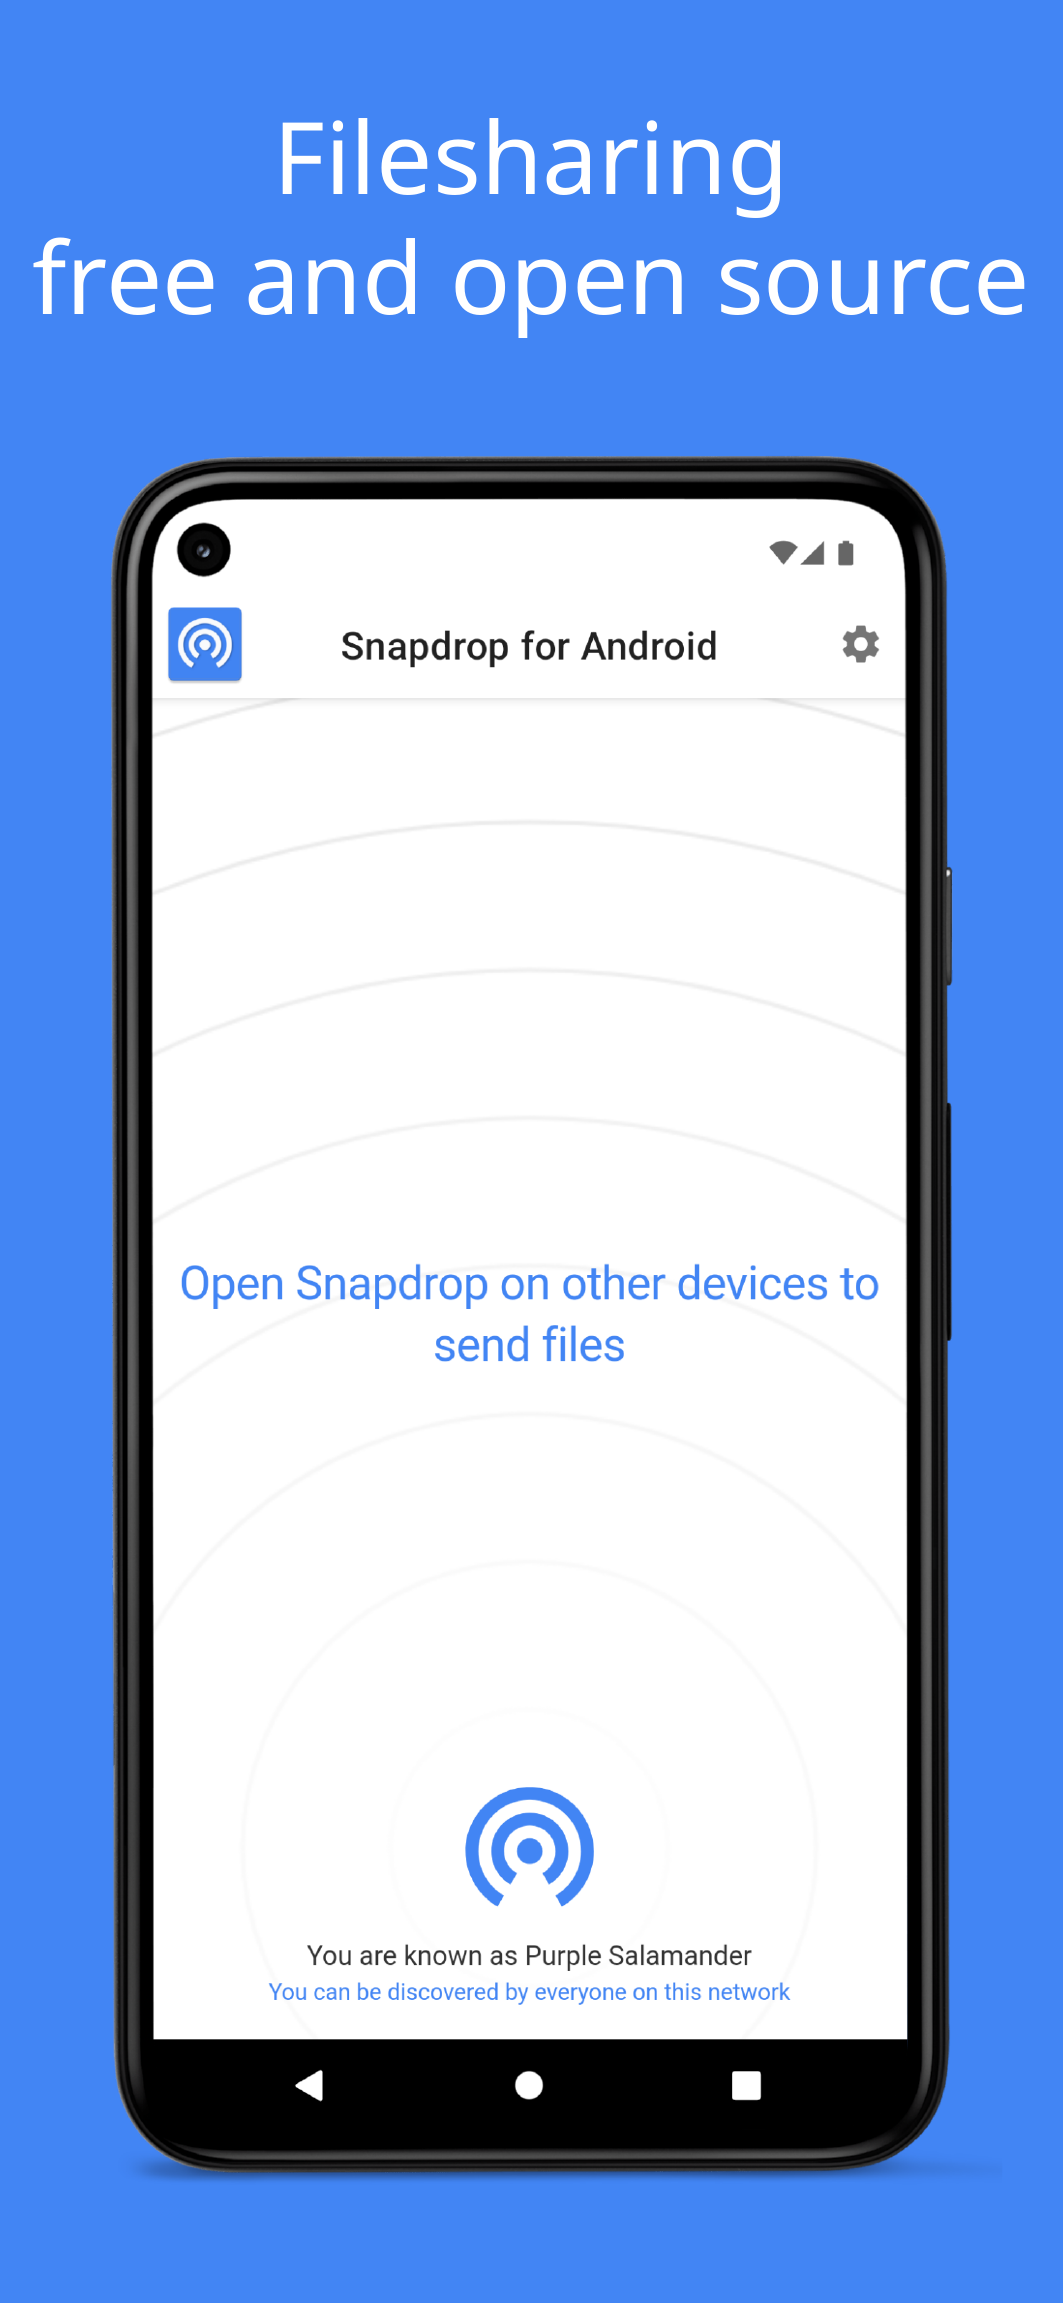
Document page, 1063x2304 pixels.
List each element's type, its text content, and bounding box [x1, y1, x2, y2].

picture [52, 436, 1011, 2208]
text_box Filesharing free and open source [0, 87, 1063, 343]
